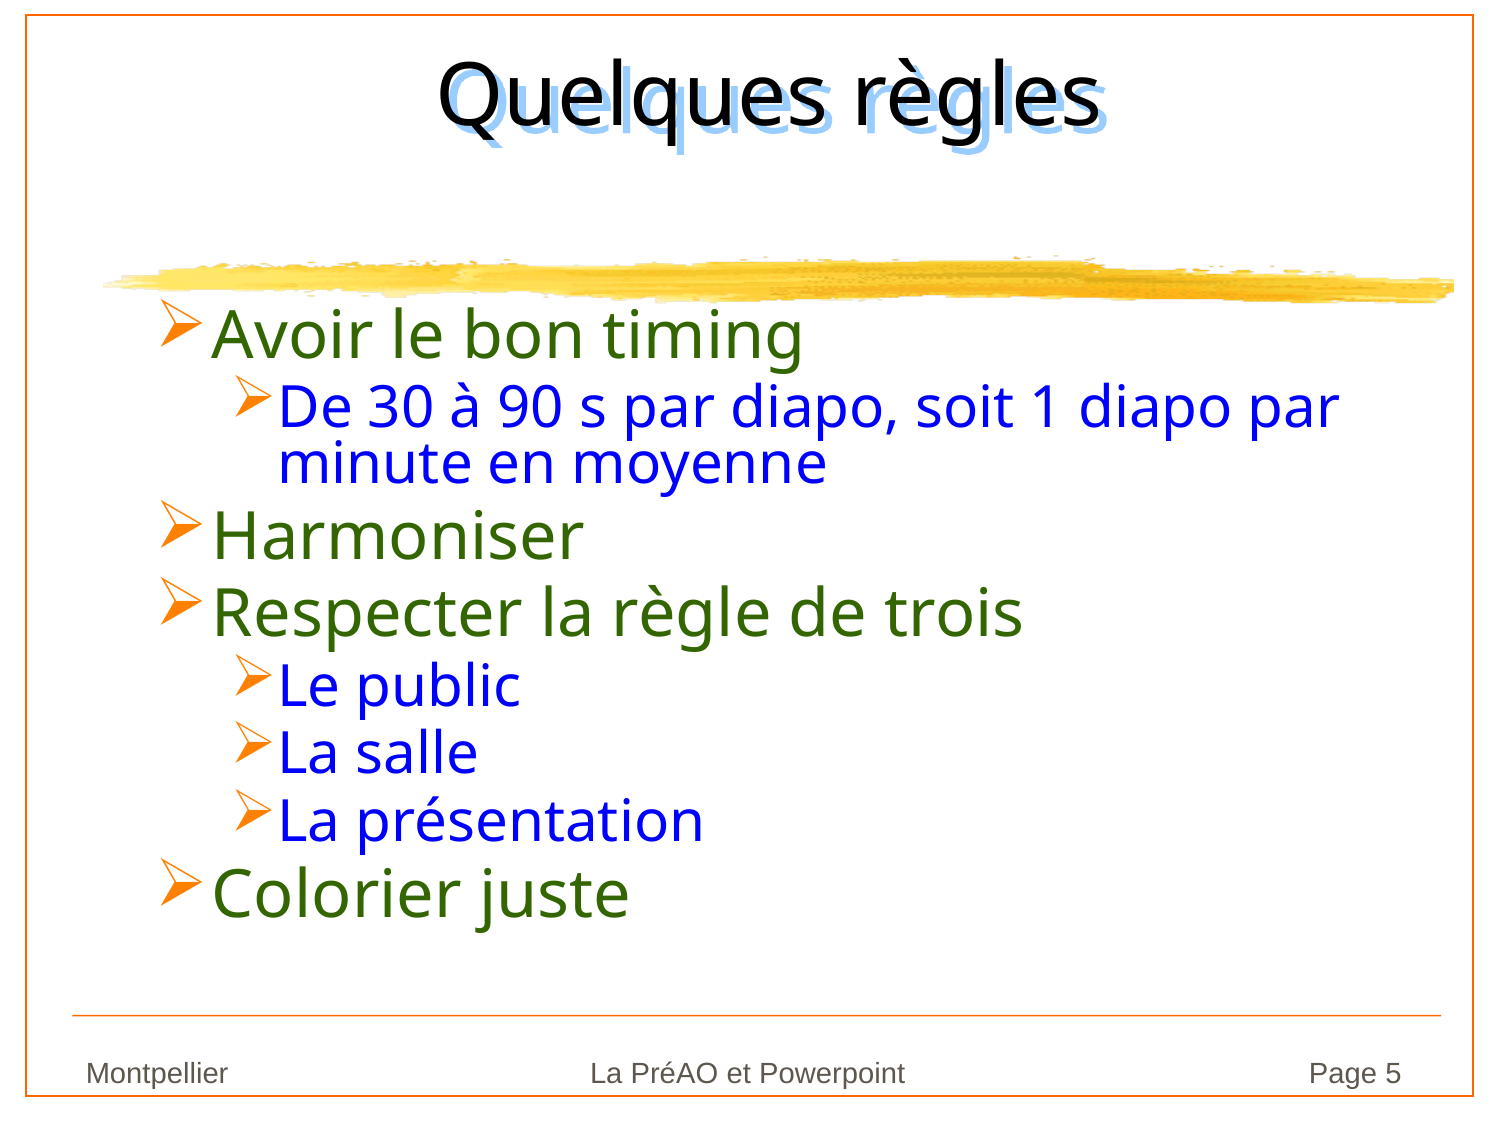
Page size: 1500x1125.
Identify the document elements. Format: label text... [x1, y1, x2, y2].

footer La PréAO et Powerpoint [437, 1021, 1051, 1098]
picture [103, 250, 1454, 314]
list Avoir le bon timing De 30 à 90 s par diapo, soit 1 diapo par minute en moyenne Harmoniser Respecter la règle de trois Le public La salle La présentation Colorier juste [140, 299, 1457, 985]
slide_number Montpellier [70, 1021, 384, 1098]
slide_number Page 5 [1103, 1021, 1417, 1098]
title Quelques règles [112, 37, 1426, 179]
